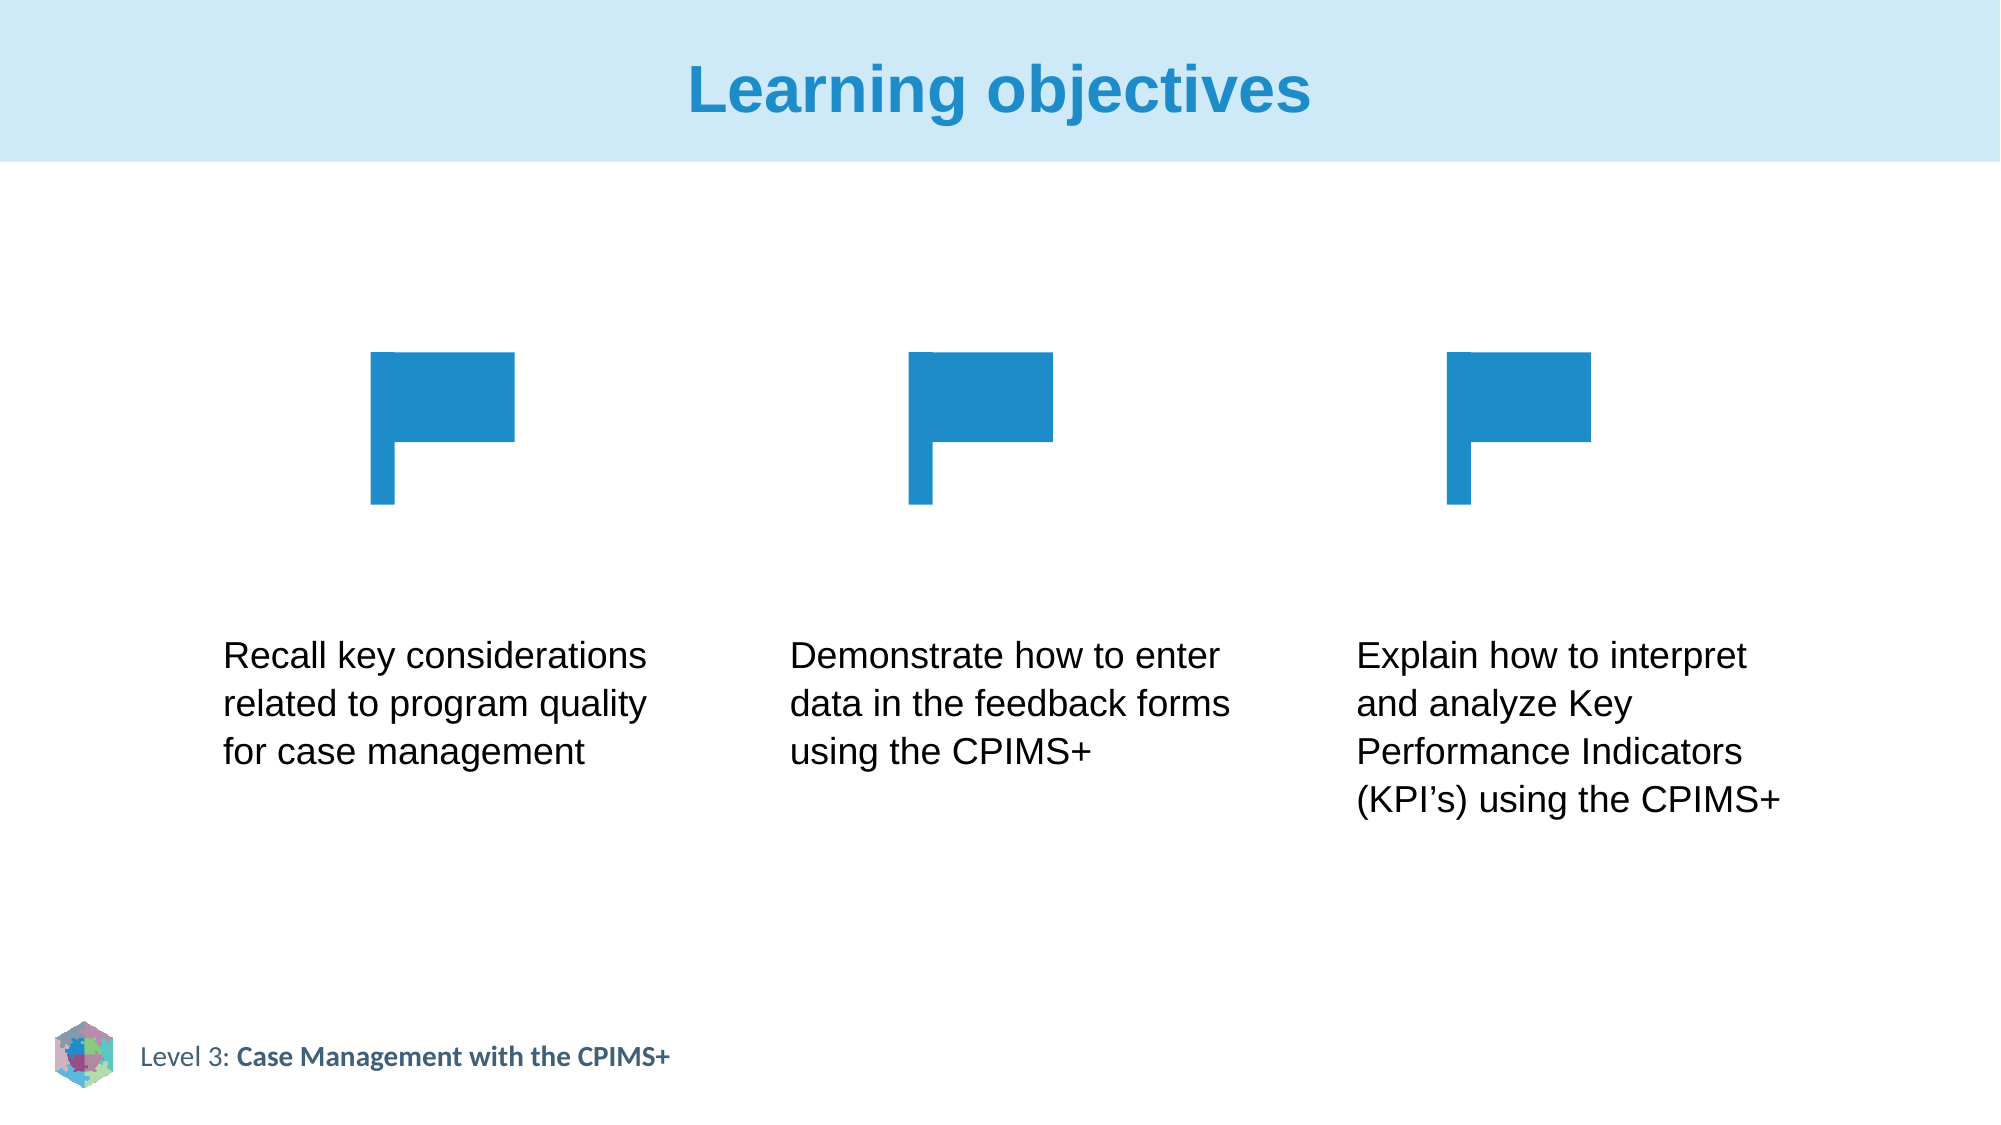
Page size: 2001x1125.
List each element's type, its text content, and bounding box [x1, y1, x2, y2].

text_box Demonstrate how to enter data in the feedback forms using the CPIMS+ [774, 620, 1258, 780]
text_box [908, 352, 1053, 505]
text_box Recall key considerations related to program quality for case management [208, 620, 692, 780]
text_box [1446, 352, 1591, 505]
picture [55, 1021, 113, 1088]
text_box Explain how to interpret and analyze Key Performance Indicators (KPI’s) using the CPIMS+ [1341, 620, 1825, 828]
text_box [370, 352, 515, 505]
title Learning objectives [137, 19, 1863, 163]
